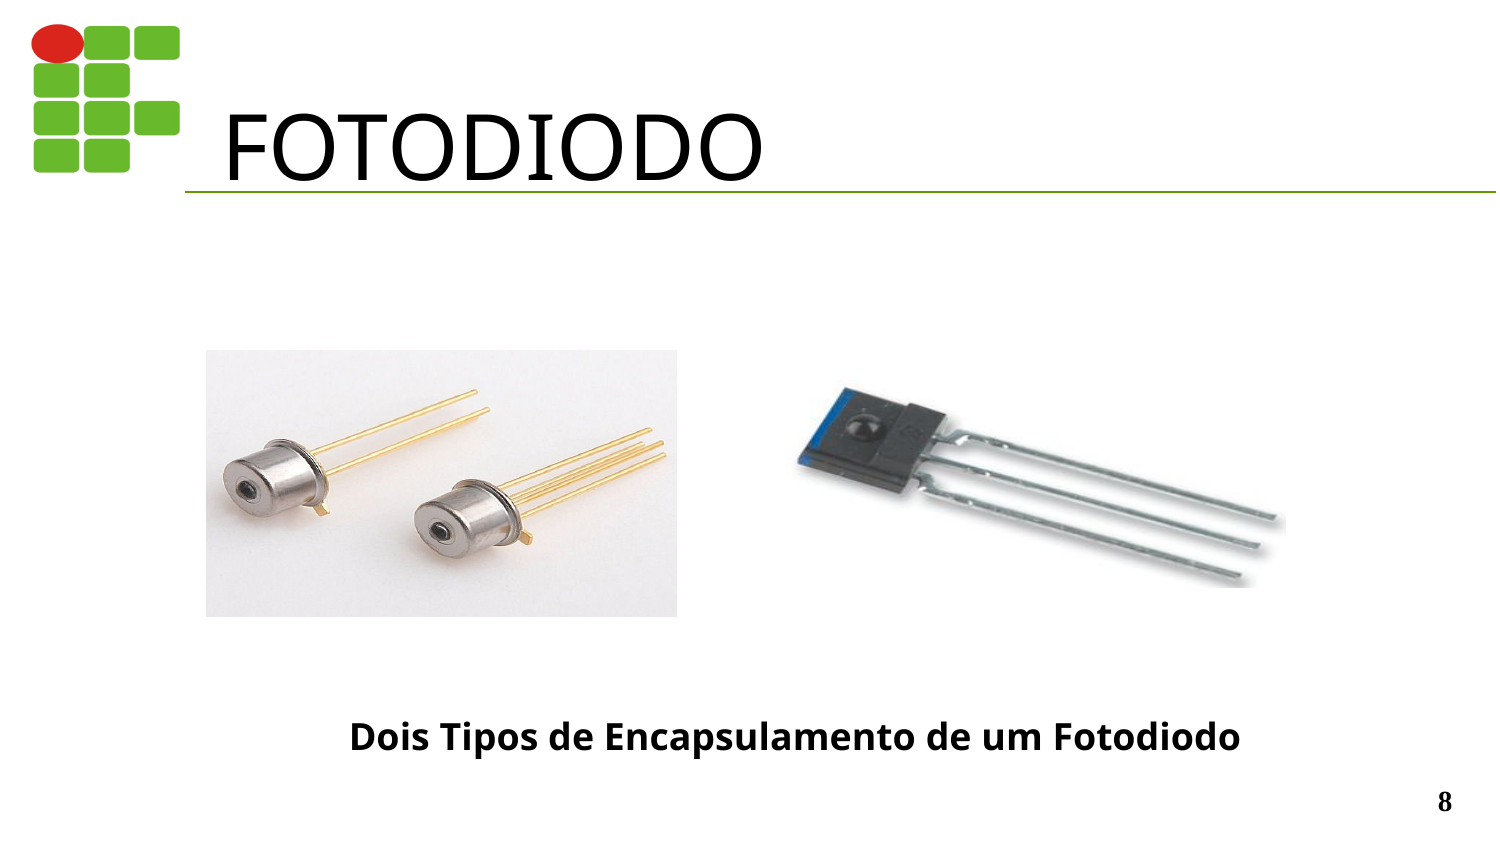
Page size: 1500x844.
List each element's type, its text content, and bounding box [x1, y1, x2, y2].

list Dois Tipos de Encapsulamento de um Fotodiodo [46, 248, 1469, 774]
picture [785, 379, 1286, 588]
picture [206, 350, 677, 617]
picture [29, 23, 182, 174]
text_box ‹#› [1155, 768, 1468, 825]
title FOTODIODO [206, 26, 1468, 207]
